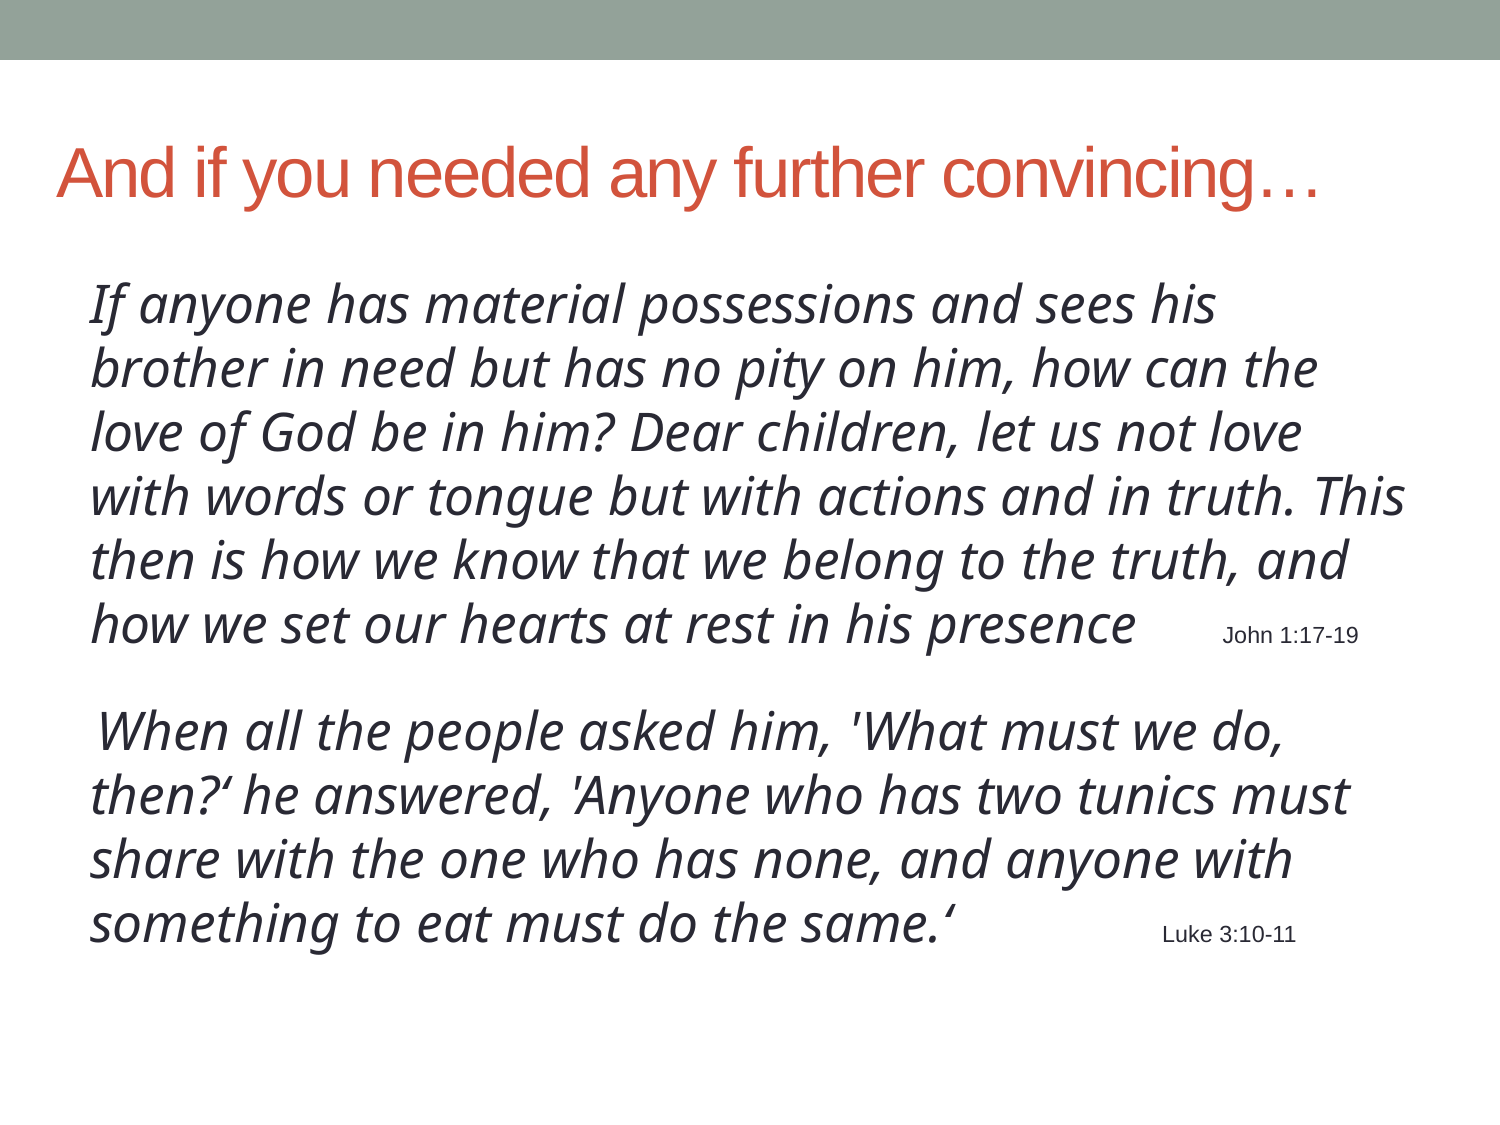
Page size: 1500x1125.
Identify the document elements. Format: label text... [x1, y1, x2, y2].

title And if you needed any further convincing… [41, 87, 1500, 250]
list If anyone has material possessions and sees his brother in need but has no pity on him, how can the love of God be in him? Dear children, let us not love with words or tongue but with actions and in truth. This then is how we know that we belong to the truth, and how we set our hearts at rest in his presence John 1:17-19 When all the people asked him, 'What must we do, then?‘ he answered, 'Anyone who has two tunics must share with the one who has none, and anyone with something to eat must do the same.‘ Luke 3:10-11 [75, 262, 1425, 1063]
